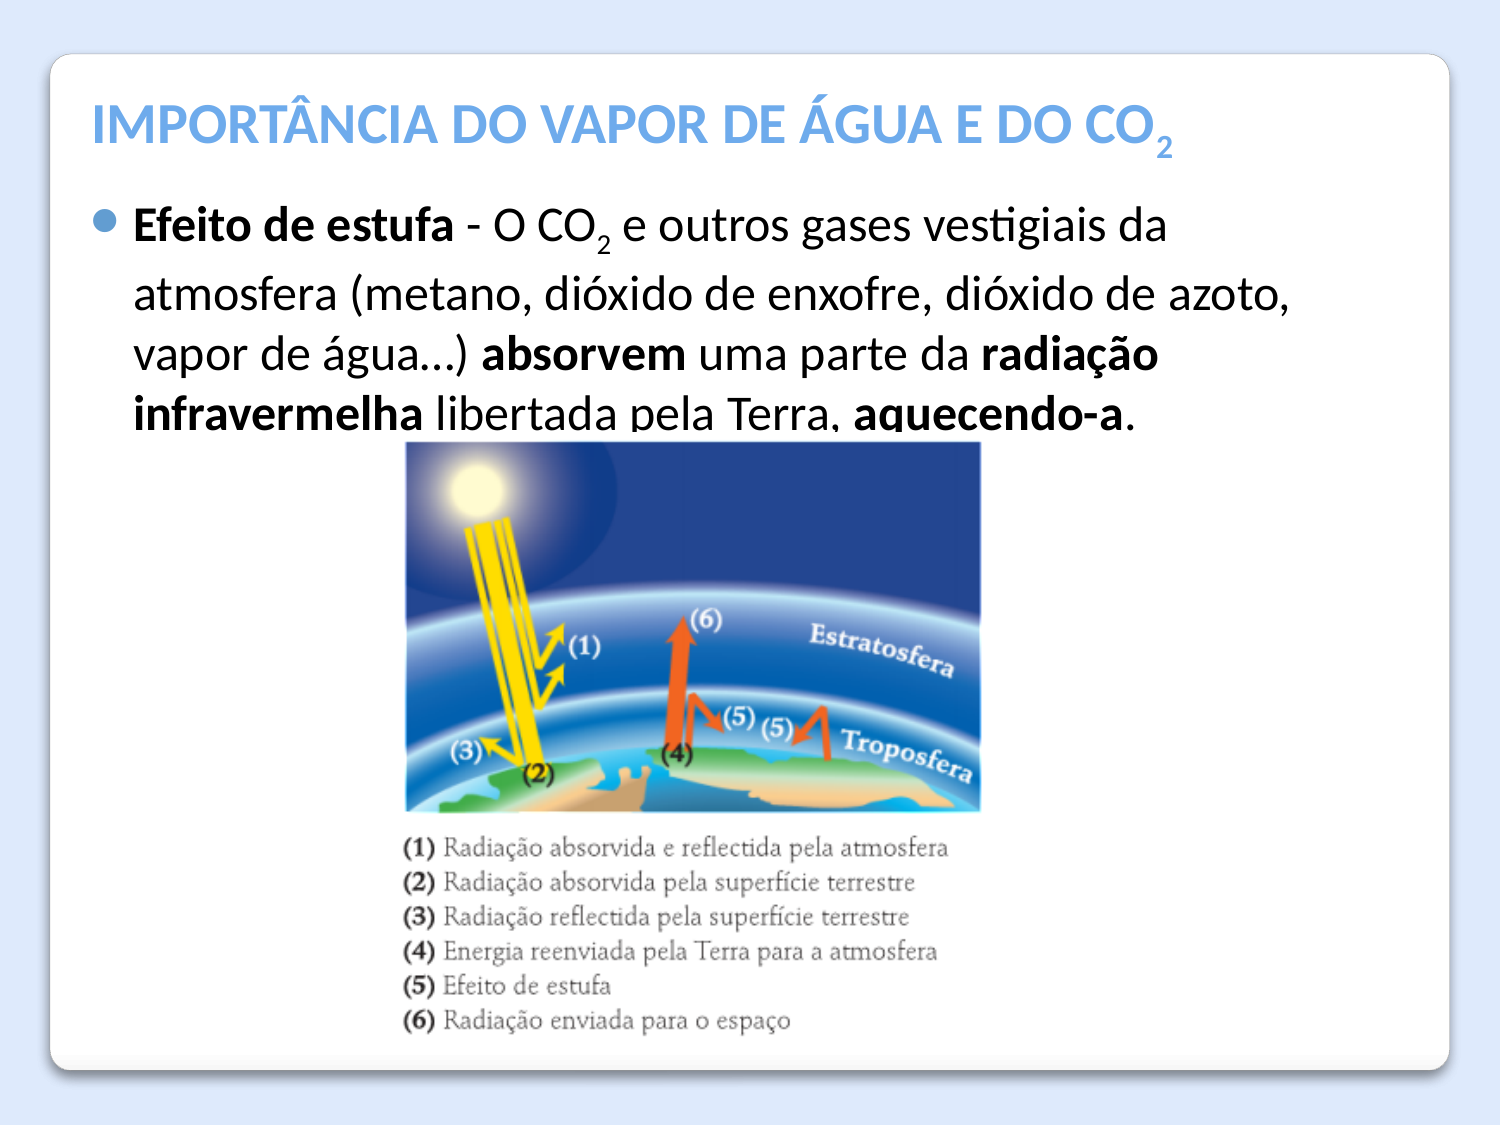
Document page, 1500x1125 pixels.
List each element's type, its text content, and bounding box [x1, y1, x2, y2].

picture [395, 432, 985, 1038]
text_box Efeito de estufa - O CO2 e outros gases vestigiais da atmosfera (metano, dióxido de enxofre, dióxido de azoto, vapor de água…) absorvem uma parte da radiação infravermelha libertada pela Terra, aquecendo-a. [75, 184, 1400, 1005]
text_box IMPORTÂNCIA DO VAPOR DE ÁGUA E DO CO2 [76, 78, 1412, 173]
